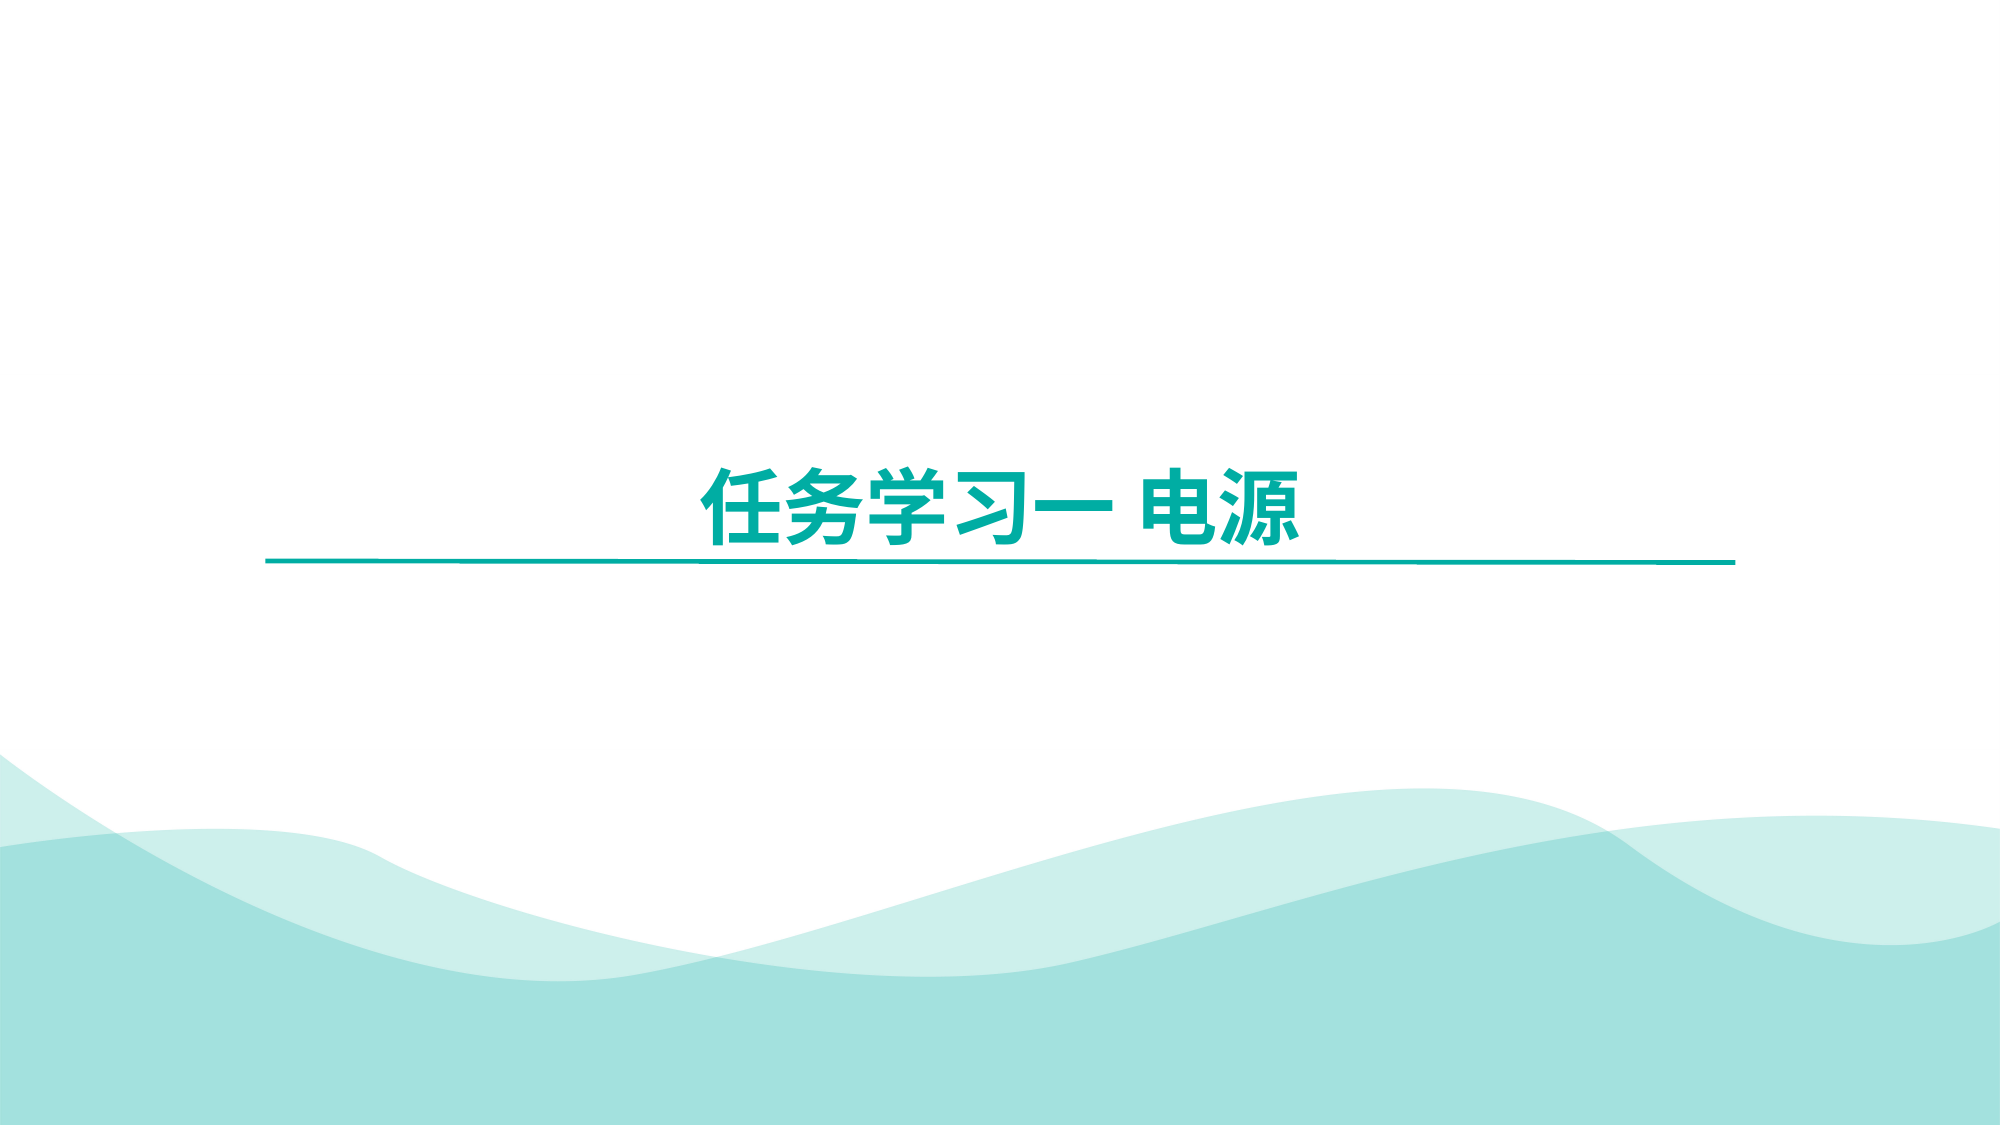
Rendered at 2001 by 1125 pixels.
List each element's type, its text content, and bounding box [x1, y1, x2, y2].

text_box 任务学习一 电源 [232, 371, 1769, 555]
picture [0, 0, 2000, 1125]
